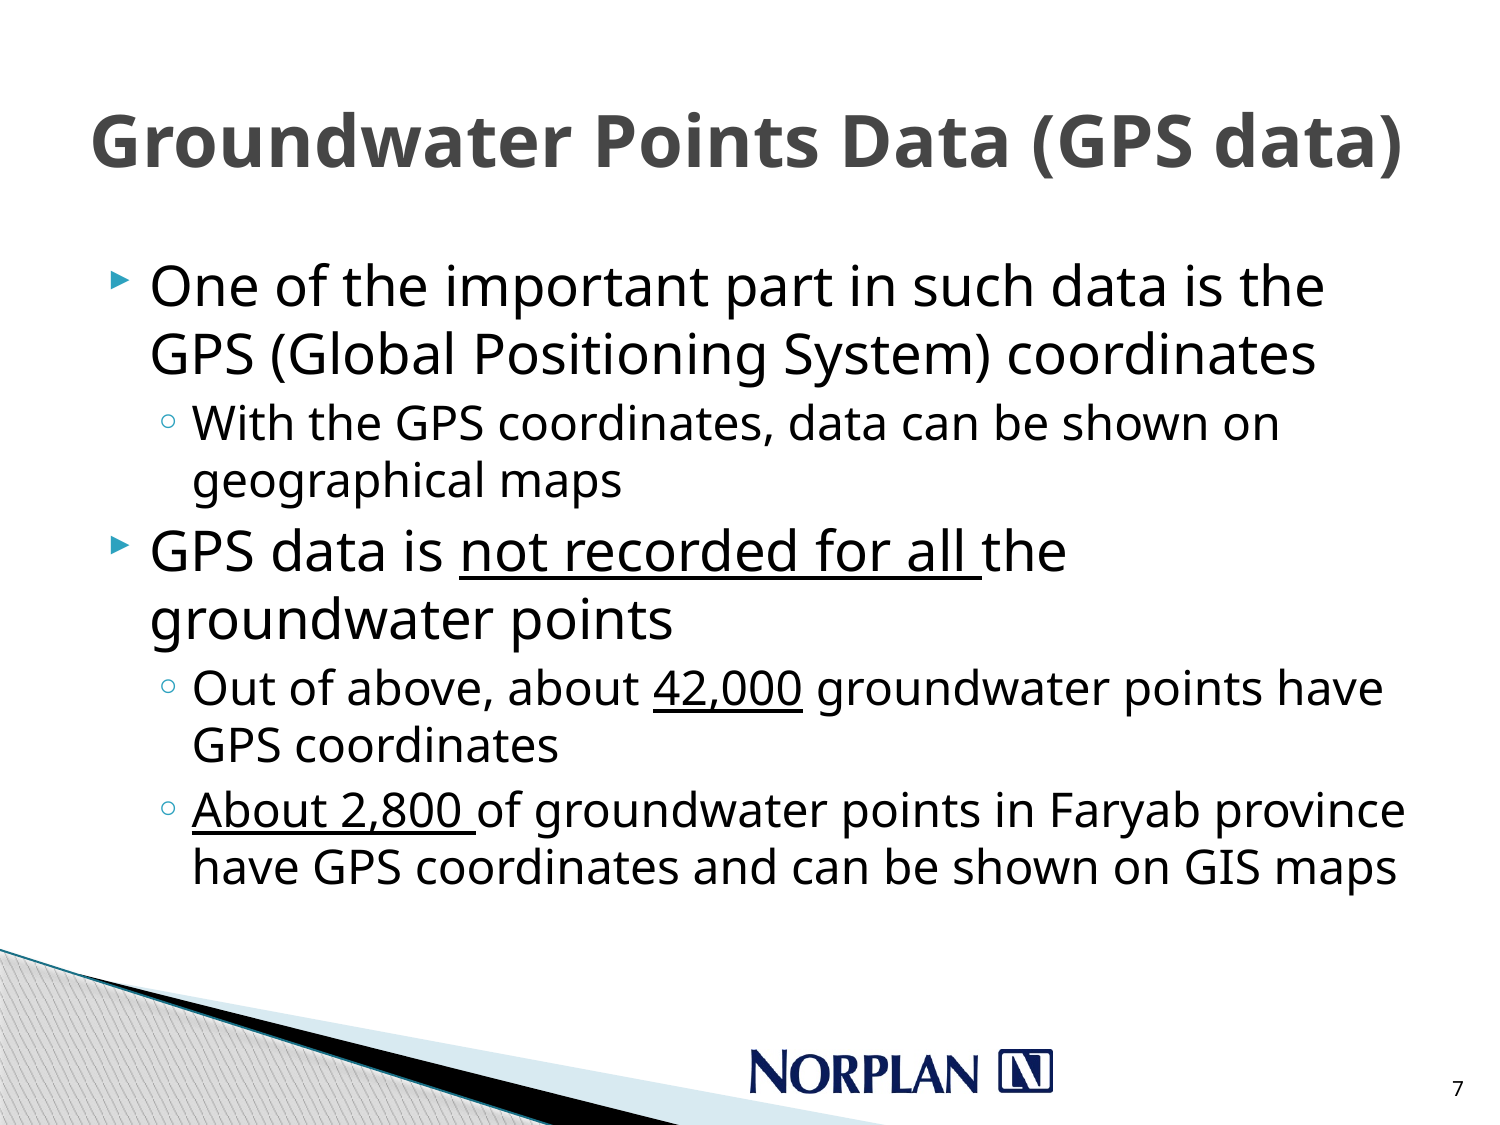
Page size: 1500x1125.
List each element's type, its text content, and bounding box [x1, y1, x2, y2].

list One of the important part in such data is the GPS (Global Positioning System) coordinates With the GPS coordinates, data can be shown on geographical maps GPS data is not recorded for all the groundwater points Out of above, about 42,000 groundwater points have GPS coordinates About 2,800 of groundwater points in Faryab province have GPS coordinates and can be shown on GIS maps [75, 243, 1425, 986]
picture [750, 1049, 1053, 1094]
slide_number 7 [1418, 1051, 1479, 1112]
title Groundwater Points Data (GPS data) [75, 45, 1425, 233]
